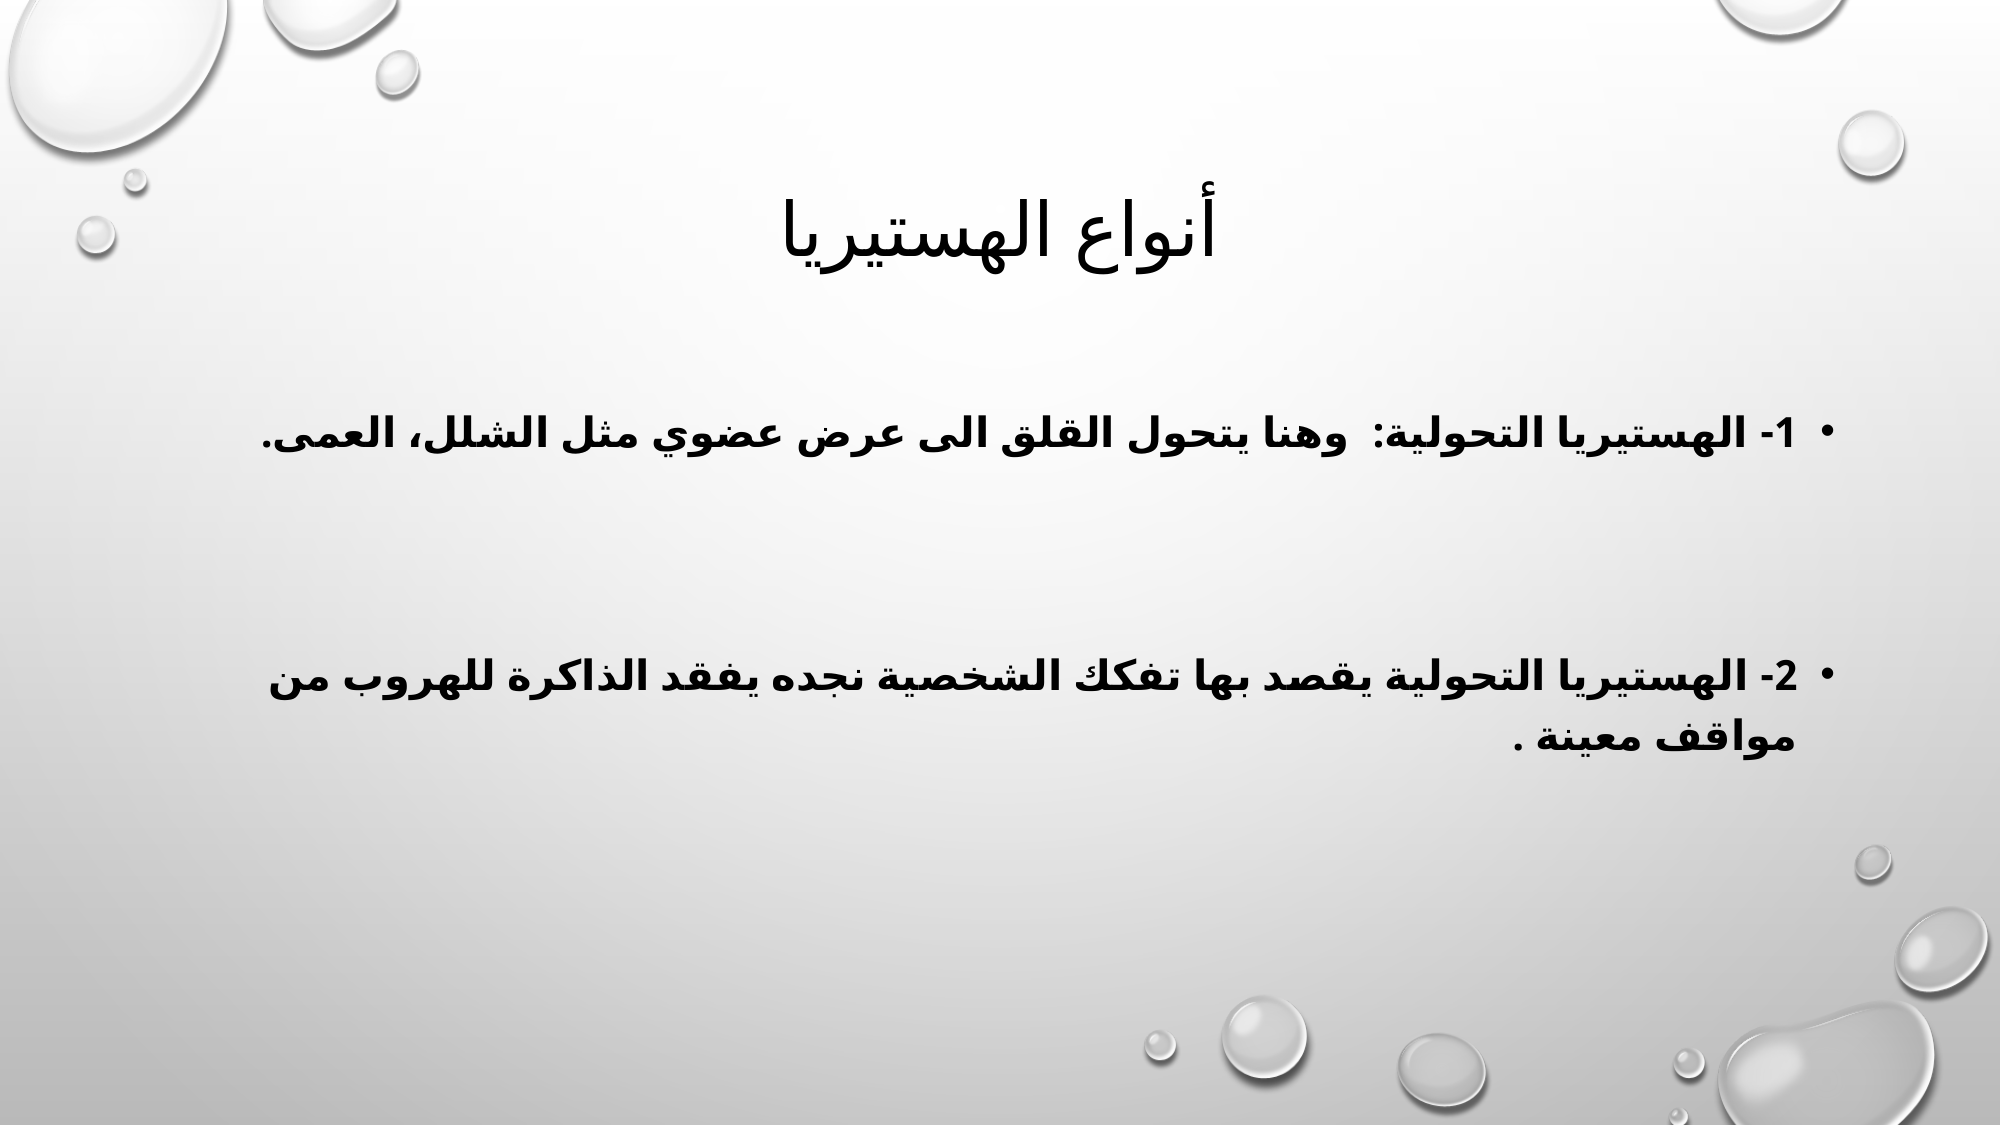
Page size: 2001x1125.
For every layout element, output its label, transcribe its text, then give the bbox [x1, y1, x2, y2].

picture [0, 0, 2000, 1125]
list 1- الهستيريا التحولية: وهنا يتحول القلق الى عرض عضوي مثل الشلل، العمى. 2- الهستيريا التحولية يقصد بها تفكك الشخصية نجده يفقد الذاكرة للهروب من مواقف معينة . [149, 388, 1850, 950]
title أنواع الهستيريا [149, 101, 1851, 364]
